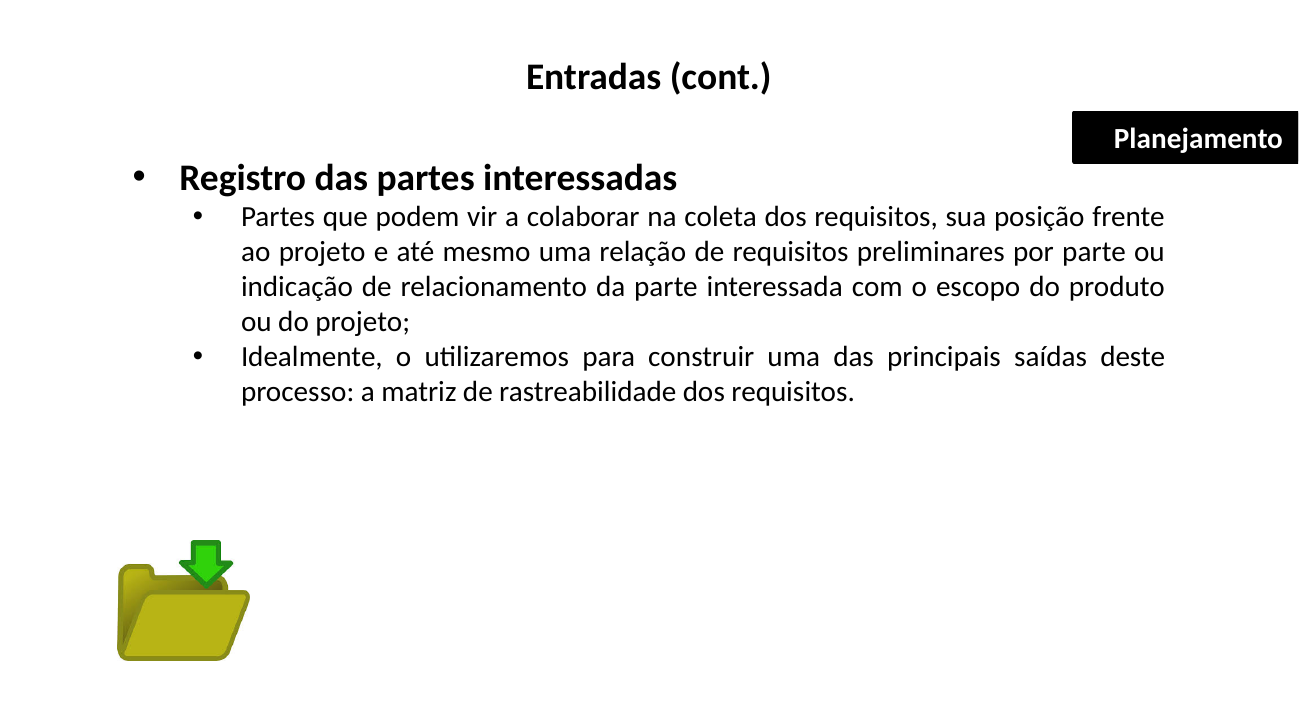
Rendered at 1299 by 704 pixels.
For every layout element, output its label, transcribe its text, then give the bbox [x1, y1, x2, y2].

text_box Registro das partes interessadas Partes que podem vir a colaborar na coleta dos requisitos, sua posição frente ao projeto e até mesmo uma relação de requisitos preliminares por parte ou indicação de relacionamento da parte interessada com o escopo do produto ou do projeto; Idealmente, o utilizaremos para construir uma das principais saídas deste processo: a matriz de rastreabilidade dos requisitos. [117, 145, 1181, 418]
text_box Entradas (cont.) [0, 44, 1299, 106]
text_box Planejamento [1074, 112, 1299, 162]
picture [117, 540, 250, 661]
